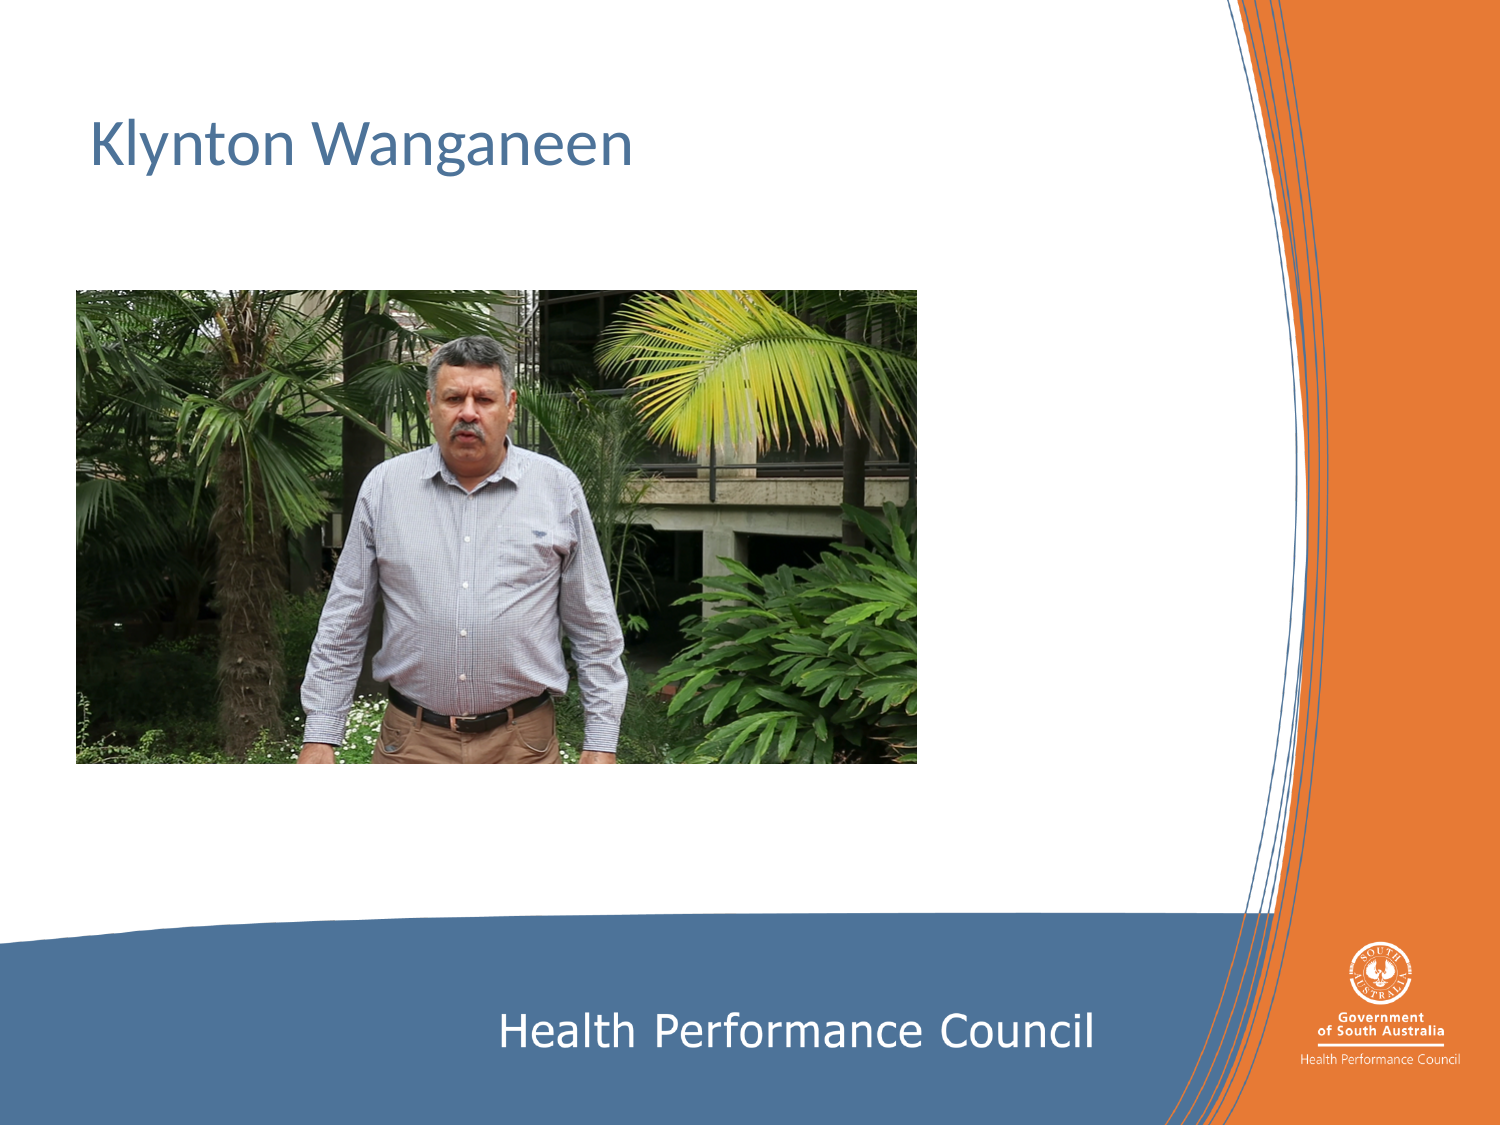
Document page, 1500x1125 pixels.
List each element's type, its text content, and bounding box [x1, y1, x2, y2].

picture [0, 0, 1500, 1125]
title Klynton Wanganeen [75, 45, 1103, 233]
